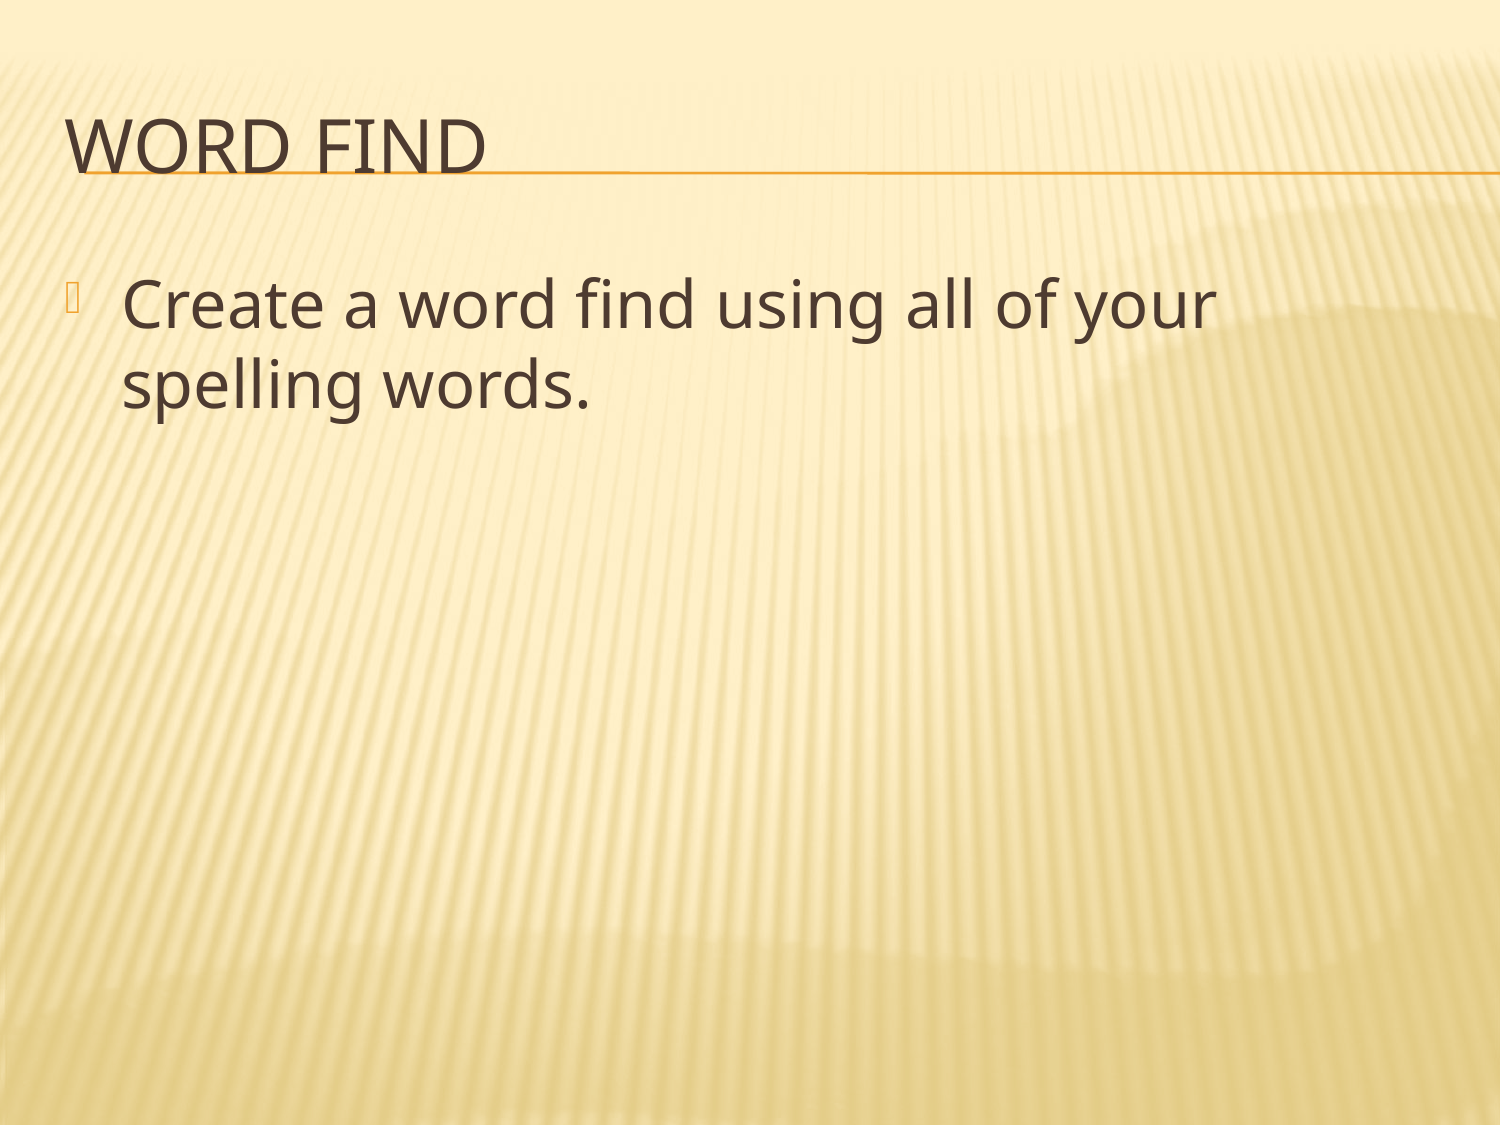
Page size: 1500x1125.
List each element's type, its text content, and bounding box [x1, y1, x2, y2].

title Word find [50, 75, 1475, 213]
list Create a word find using all of your spelling words. [50, 254, 1475, 998]
